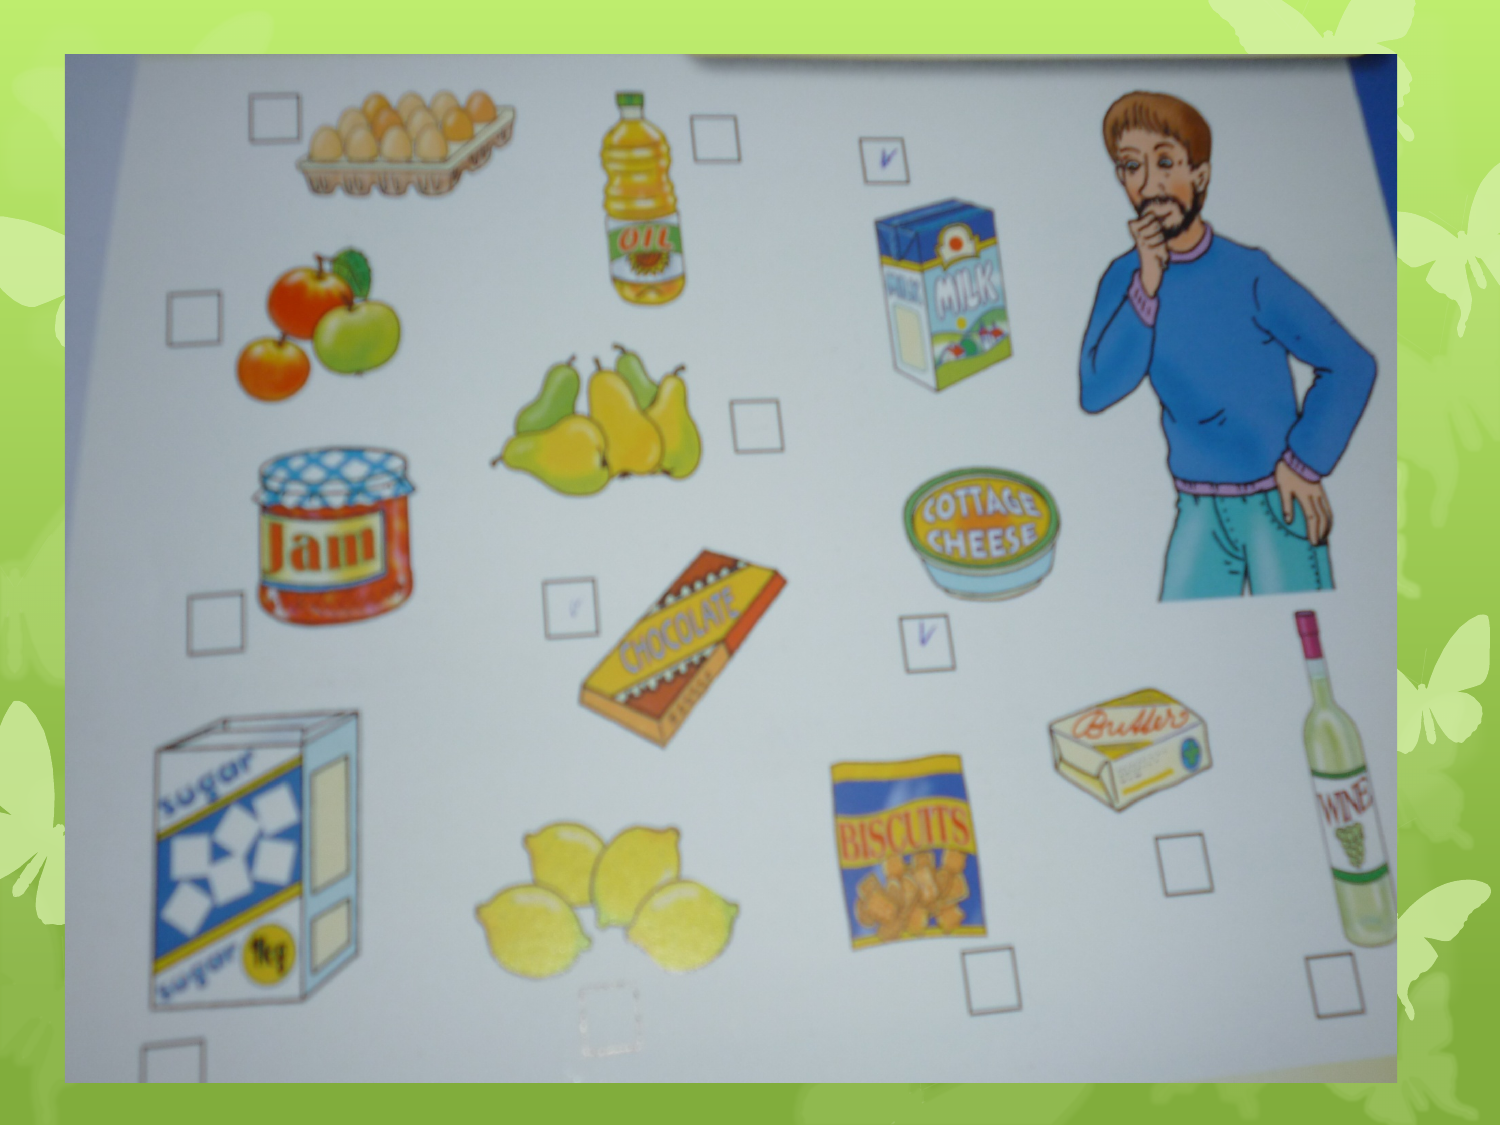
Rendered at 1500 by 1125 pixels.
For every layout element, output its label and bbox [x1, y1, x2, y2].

picture [64, 53, 1398, 1083]
